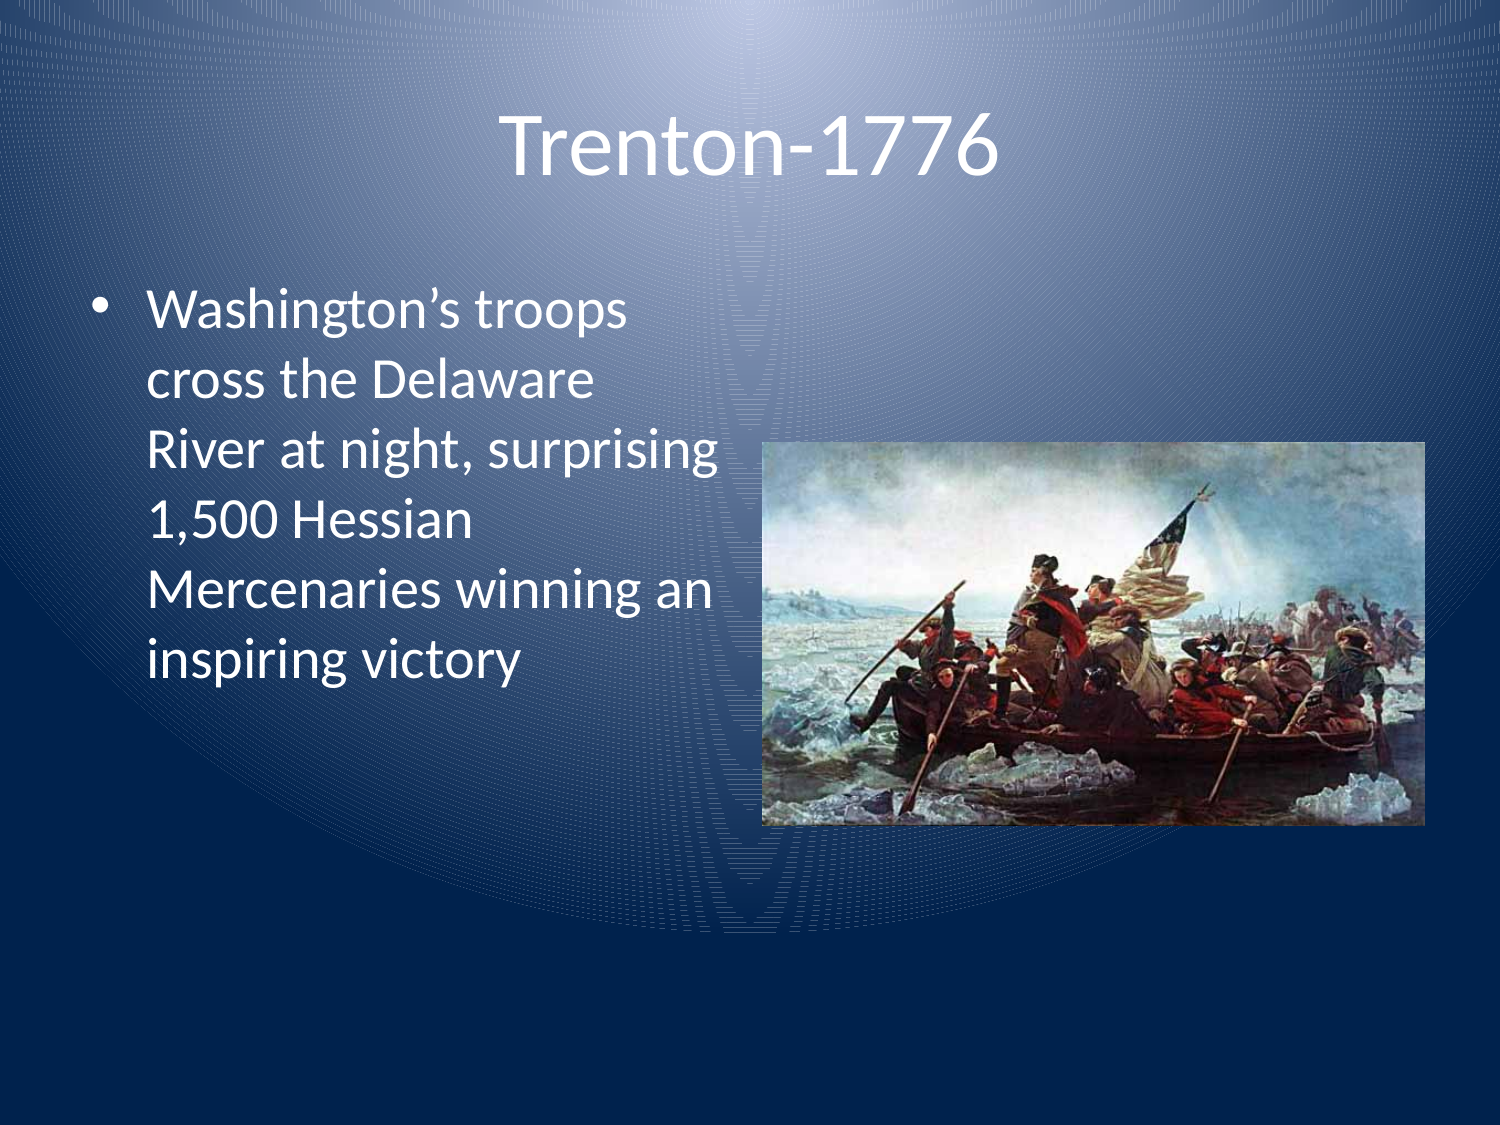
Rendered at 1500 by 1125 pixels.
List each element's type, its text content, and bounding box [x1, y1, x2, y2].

list Washington’s troops cross the Delaware River at night, surprising 1,500 Hessian Mercenaries winning an inspiring victory [75, 262, 738, 1005]
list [762, 262, 1426, 1006]
title Trenton-1776 [75, 45, 1425, 233]
